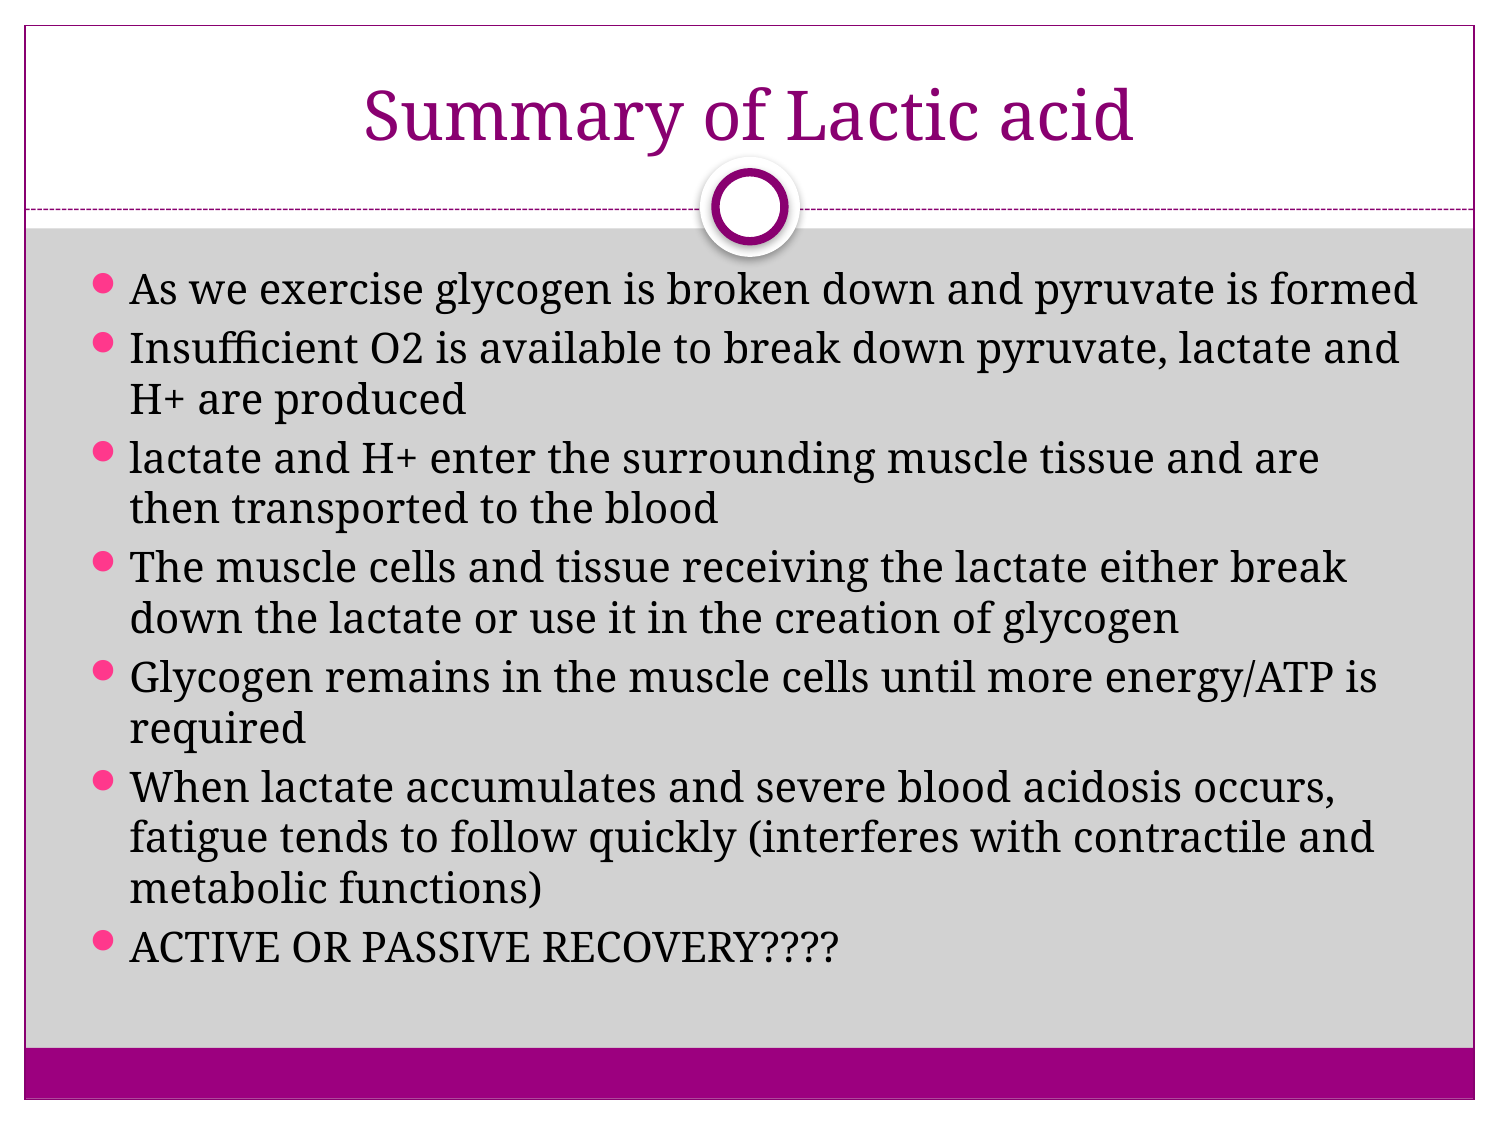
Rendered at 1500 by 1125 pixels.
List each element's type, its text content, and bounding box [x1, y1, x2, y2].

title Summary of Lactic acid [49, 37, 1450, 162]
list As we exercise glycogen is broken down and pyruvate is formed Insufficient O2 is available to break down pyruvate, lactate and H+ are produced lactate and H+ enter the surrounding muscle tissue and are then transported to the blood The muscle cells and tissue receiving the lactate either break down the lactate or use it in the creation of glycogen Glycogen remains in the muscle cells until more energy/ATP is required When lactate accumulates and severe blood acidosis occurs, fatigue tends to follow quickly (interferes with contractile and metabolic functions) ACTIVE OR PASSIVE RECOVERY???? [75, 196, 1436, 1035]
